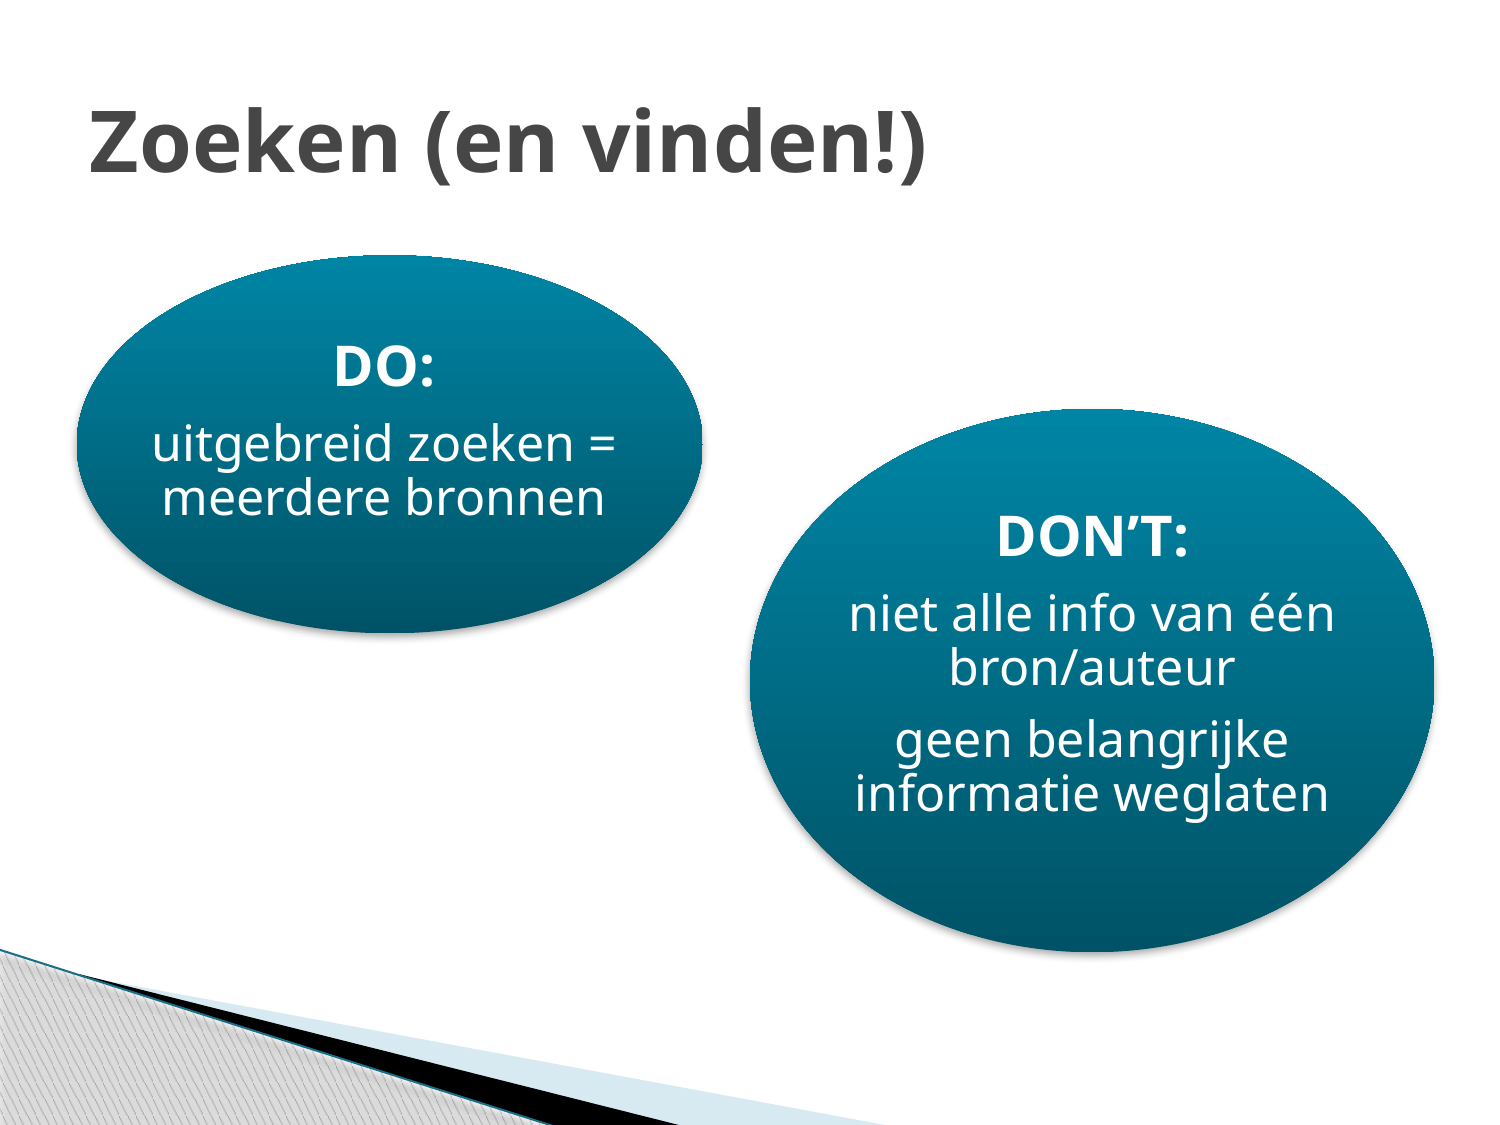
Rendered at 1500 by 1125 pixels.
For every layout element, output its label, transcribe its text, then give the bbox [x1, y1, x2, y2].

title Zoeken (en vinden!) [75, 45, 1425, 233]
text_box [749, 408, 1435, 953]
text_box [76, 255, 703, 634]
